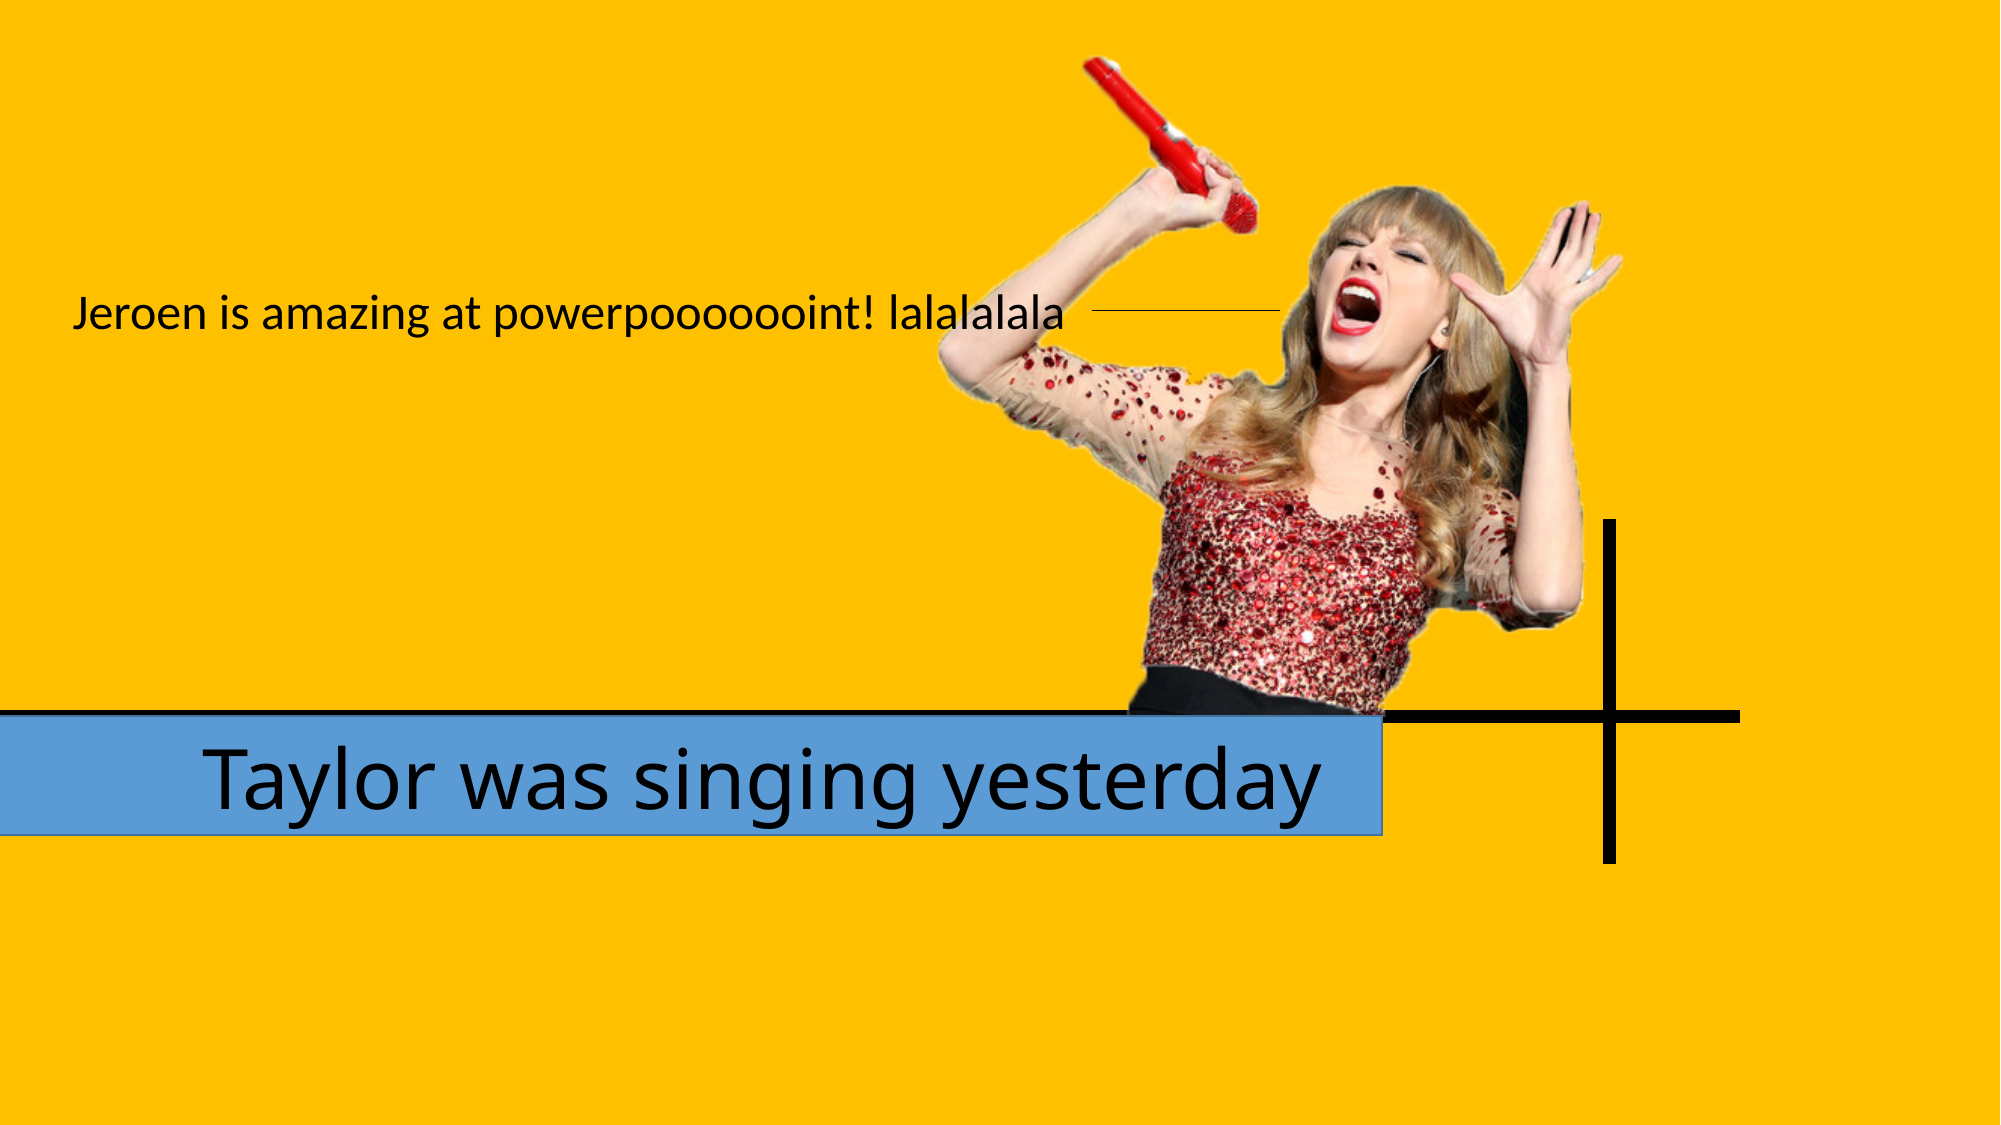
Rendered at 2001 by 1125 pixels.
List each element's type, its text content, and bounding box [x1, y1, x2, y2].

text_box Jeroen is amazing at powerpooooooint! lalalalala [57, 272, 937, 348]
picture [937, 55, 1624, 717]
text_box [0, 717, 1383, 836]
text_box Taylor was singing yesterday [187, 718, 1480, 834]
